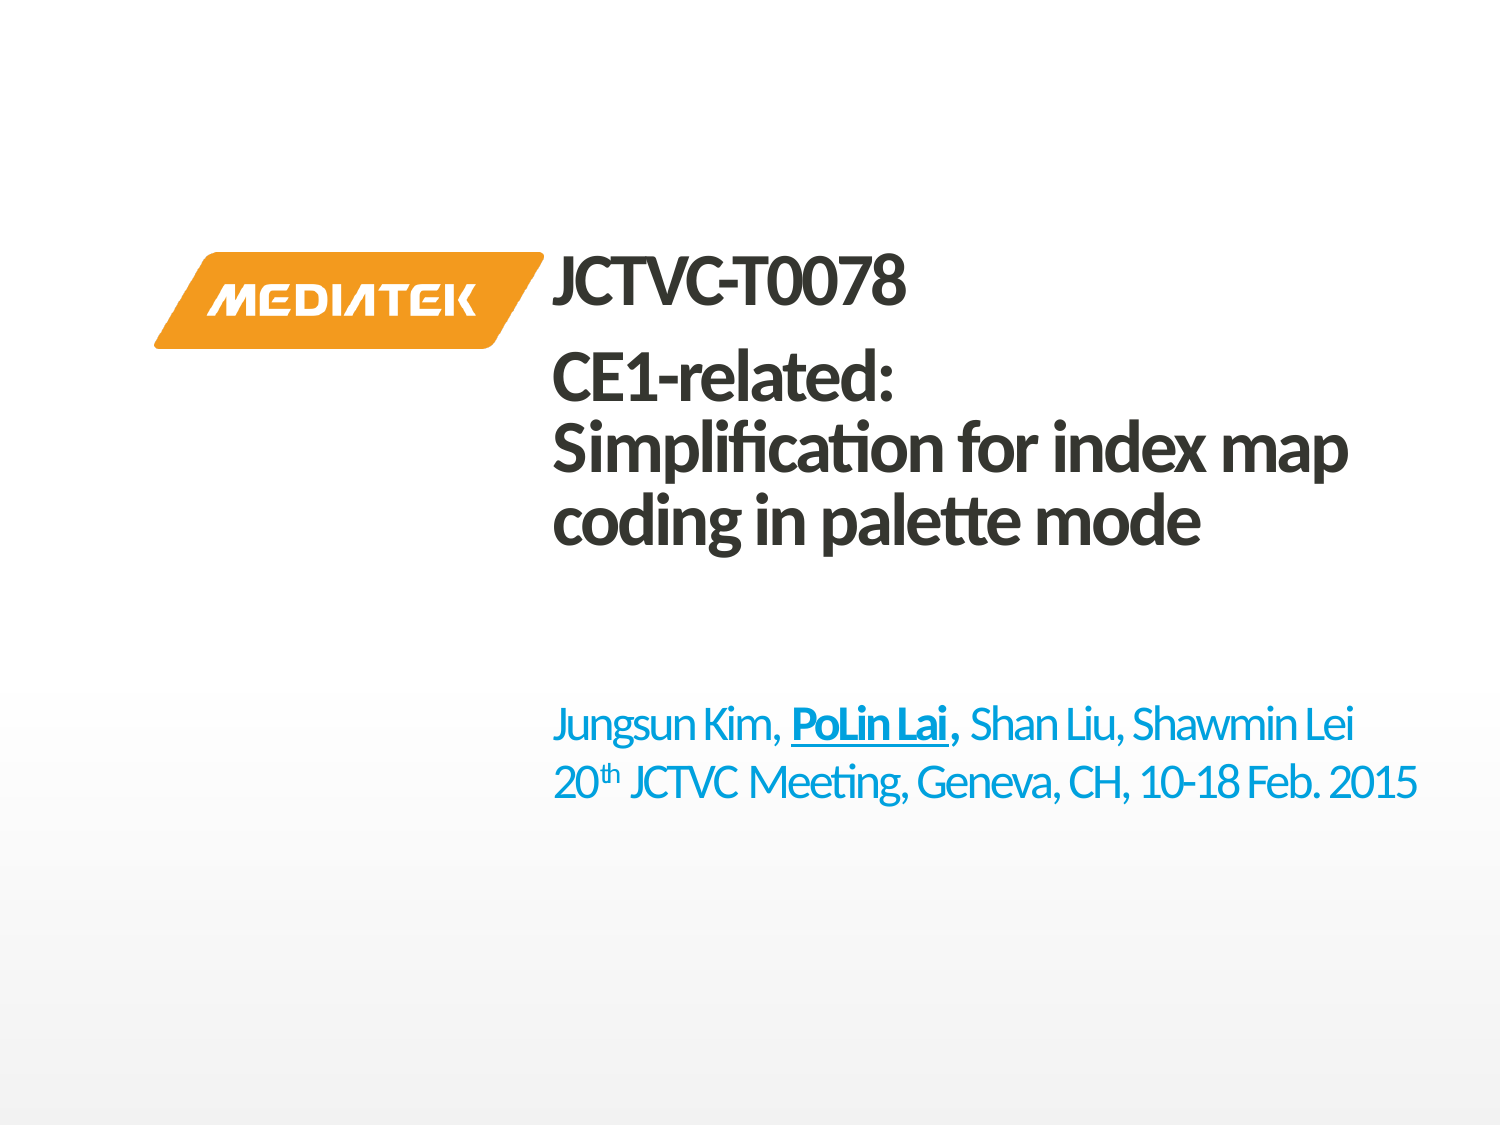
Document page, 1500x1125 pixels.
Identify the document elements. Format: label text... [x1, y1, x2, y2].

subtitle Jungsun Kim, PoLin Lai, Shan Liu, Shawmin Lei 20th JCTVC Meeting, Geneva, CH, 10-18 Feb. 2015 [537, 694, 1459, 1077]
title JCTVC-T0078 CE1-related: Simplification for index map coding in palette mode [537, 239, 1424, 695]
picture [154, 252, 537, 349]
